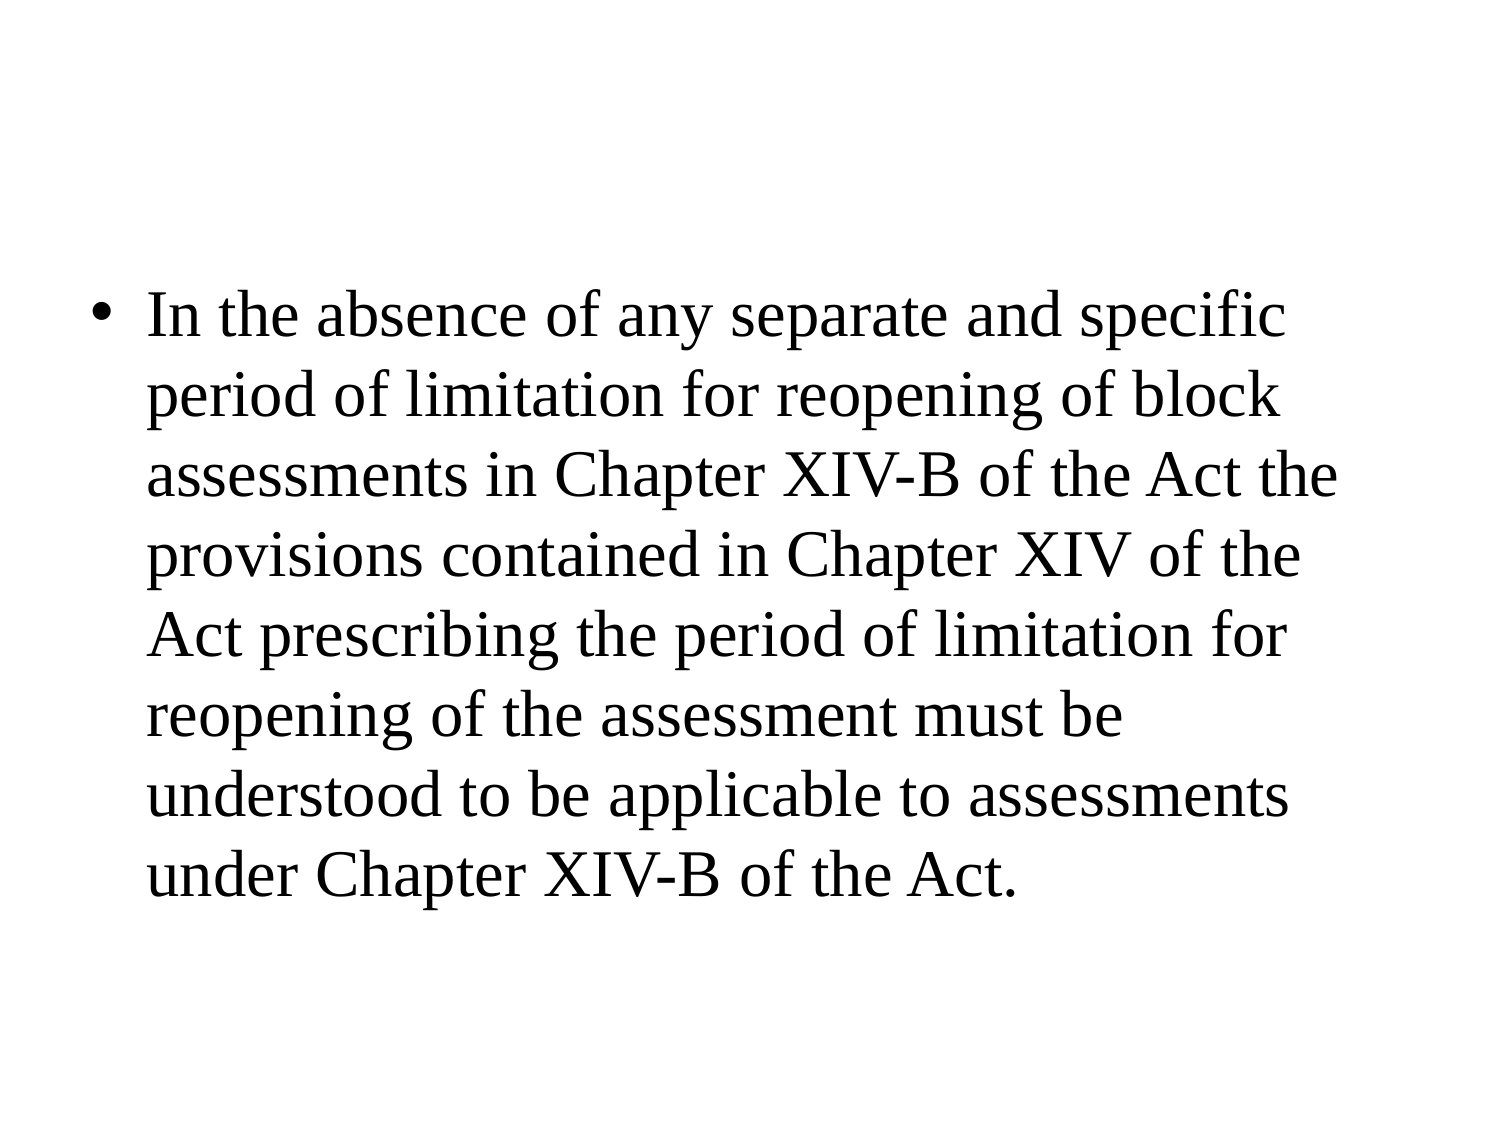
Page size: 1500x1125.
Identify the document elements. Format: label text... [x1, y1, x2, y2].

list In the absence of any separate and specific period of limitation for reopening of block assessments in Chapter XIV-B of the Act the provisions contained in Chapter XIV of the Act prescribing the period of limitation for reopening of the assessment must be understood to be applicable to assessments under Chapter XIV-B of the Act. [75, 262, 1425, 1005]
